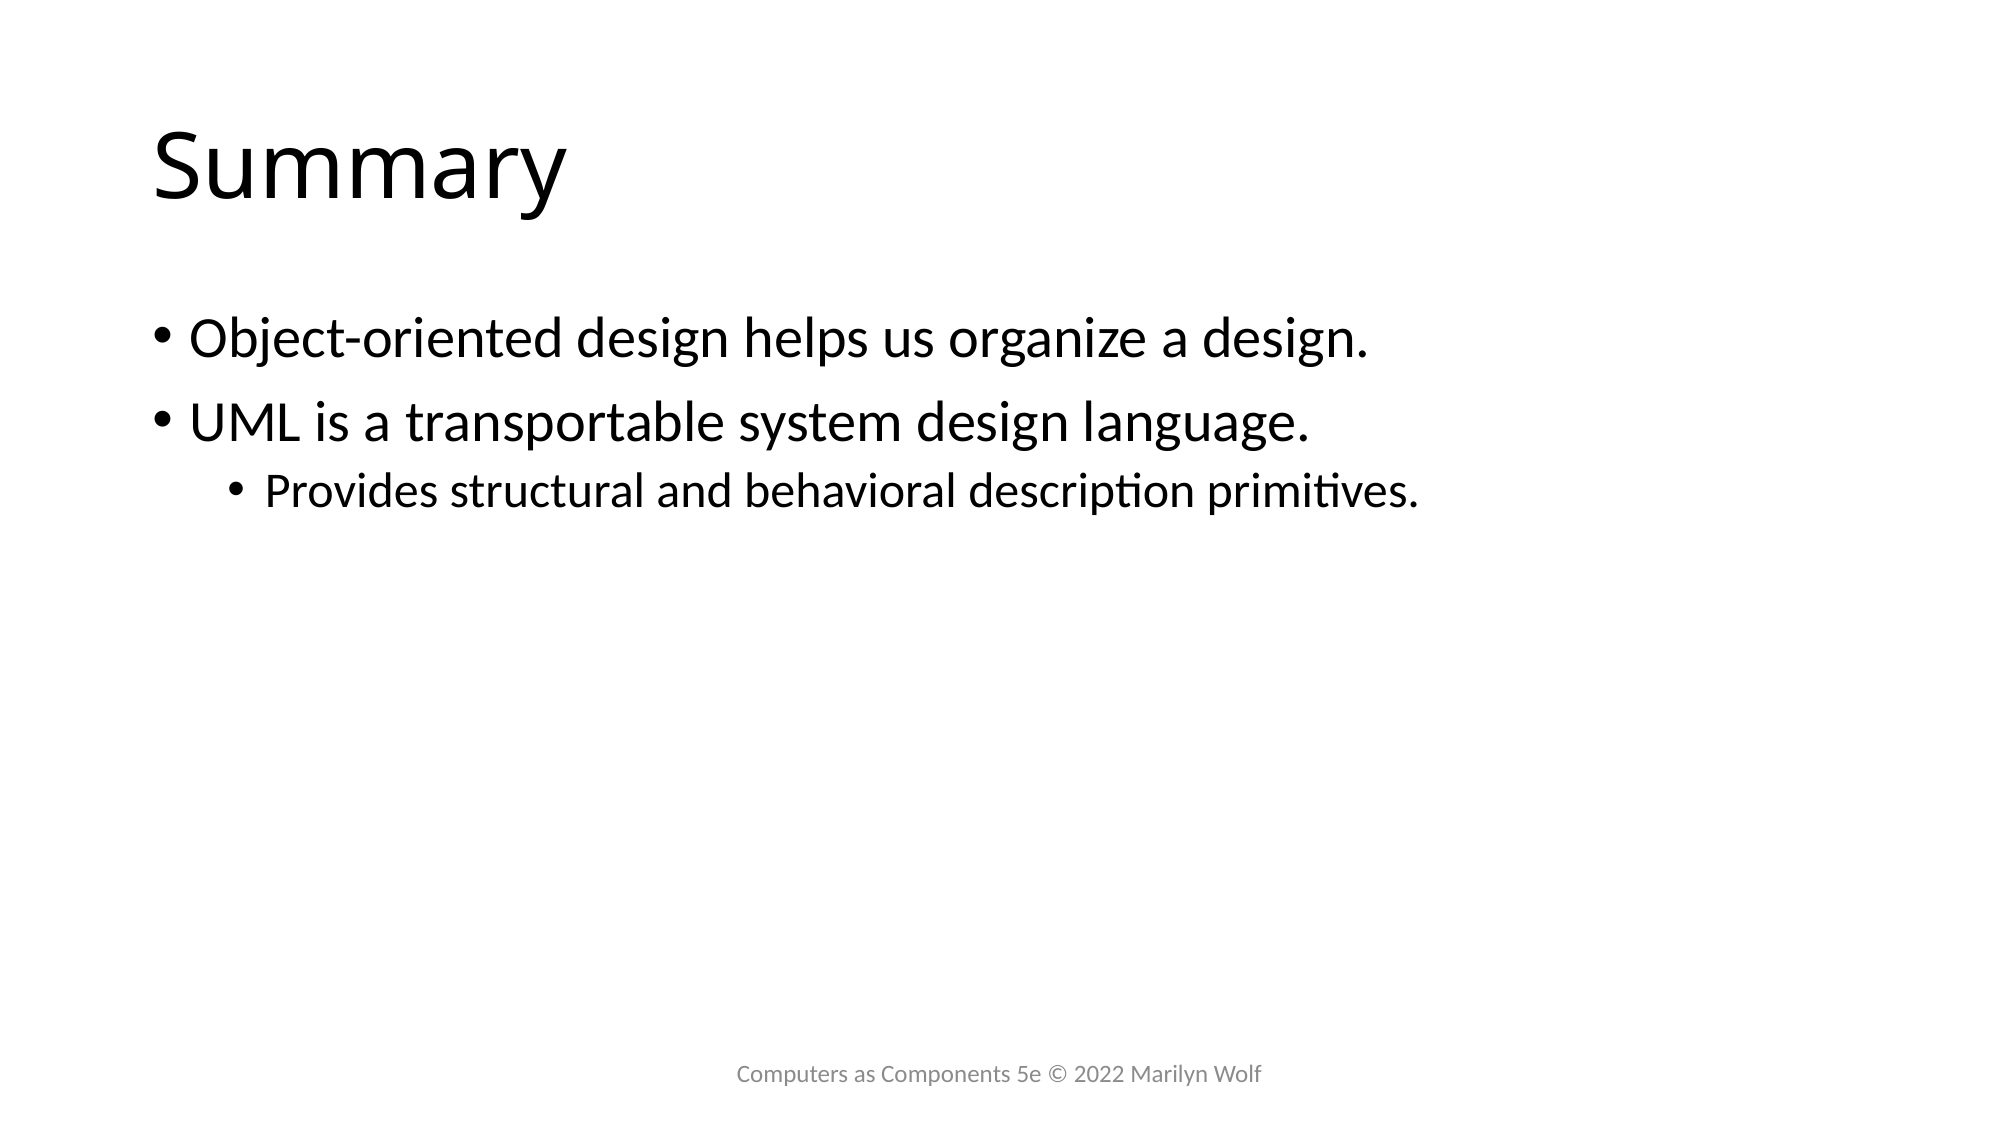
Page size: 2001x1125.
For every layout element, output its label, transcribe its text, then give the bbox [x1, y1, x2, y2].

footer Computers as Components 5e © 2022 Marilyn Wolf [662, 1042, 1338, 1103]
title Summary [137, 59, 1863, 278]
list Object-oriented design helps us organize a design. UML is a transportable system design language. Provides structural and behavioral description primitives. [137, 299, 1863, 1014]
